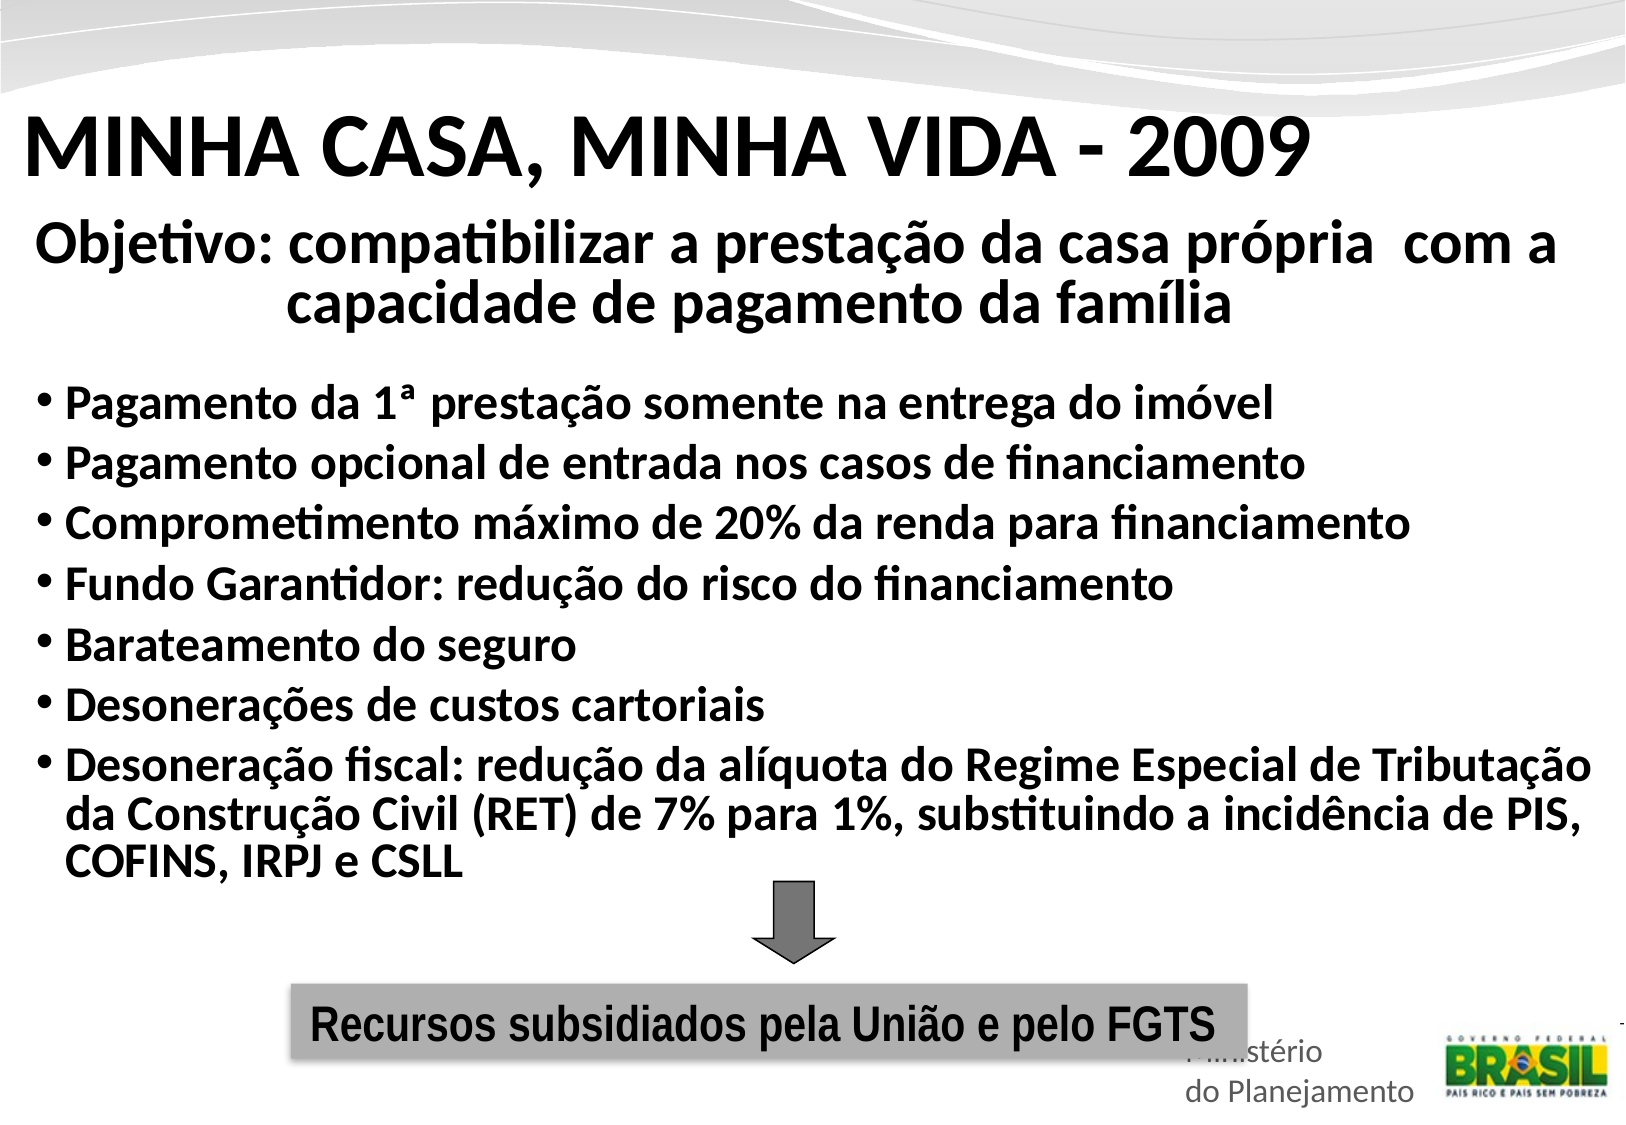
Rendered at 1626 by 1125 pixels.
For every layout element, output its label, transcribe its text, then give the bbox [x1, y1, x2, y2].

text_box Objetivo: compatibilizar a prestação da casa própria com a capacidade de pagamento da família [21, 208, 1592, 373]
text_box MINHA CASA, MINHA VIDA - 2009 [7, 90, 1625, 204]
text_box Pagamento da 1ª prestação somente na entrega do imóvel Pagamento opcional de entrada nos casos de financiamento Comprometimento máximo de 20% da renda para financiamento Fundo Garantidor: redução do risco do financiamento Barateamento do seguro Desonerações de custos cartoriais Desoneração fiscal: redução da alíquota do Regime Especial de Tributação da Construção Civil (RET) de 7% para 1%, substituindo a incidência de PIS, COFINS, IRPJ e CSLL [21, 373, 1625, 895]
text_box Recursos subsidiados pela União e pelo FGTS [290, 983, 1248, 1059]
text_box [753, 895, 835, 964]
picture [1437, 1023, 1624, 1110]
